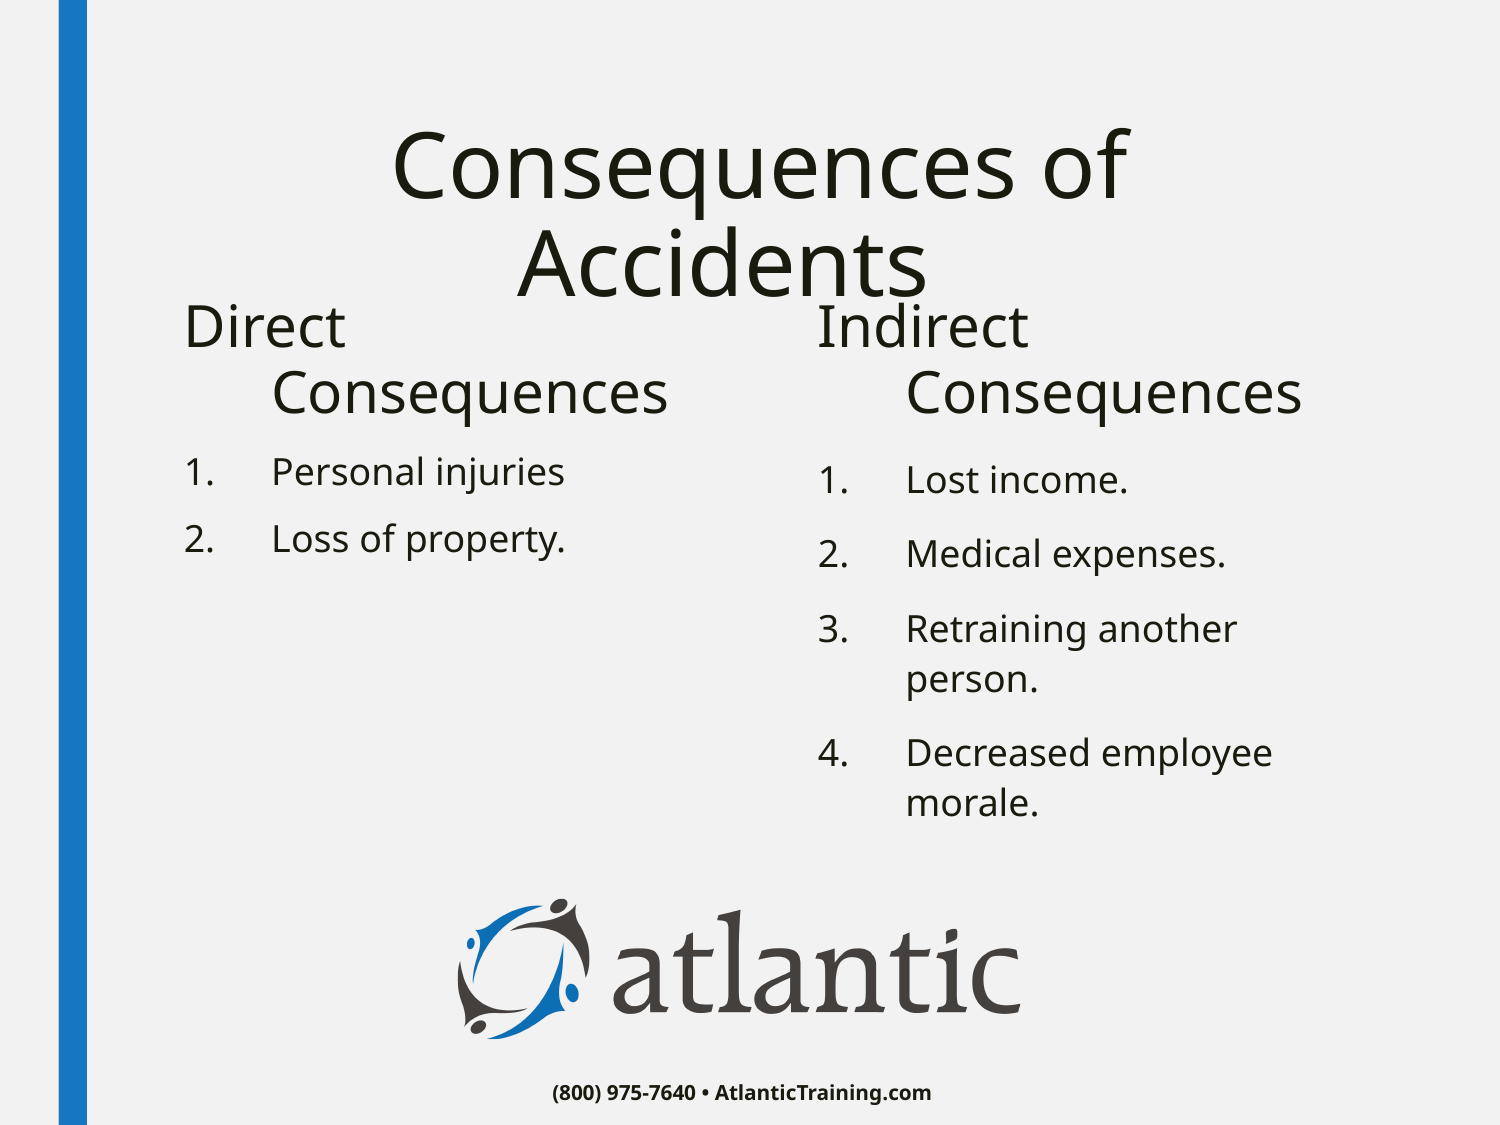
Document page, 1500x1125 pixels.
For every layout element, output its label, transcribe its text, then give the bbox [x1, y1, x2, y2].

list Indirect Consequences Lost income. Medical expenses. Retraining another person. Decreased employee morale. [802, 287, 1350, 875]
title Consequences of Accidents [168, 112, 1351, 357]
list Direct Consequences Personal injuries Loss of property. [168, 287, 716, 663]
footer (800) 975-7640 • AtlanticTraining.com [355, 1058, 1129, 1125]
picture [454, 886, 1030, 1058]
